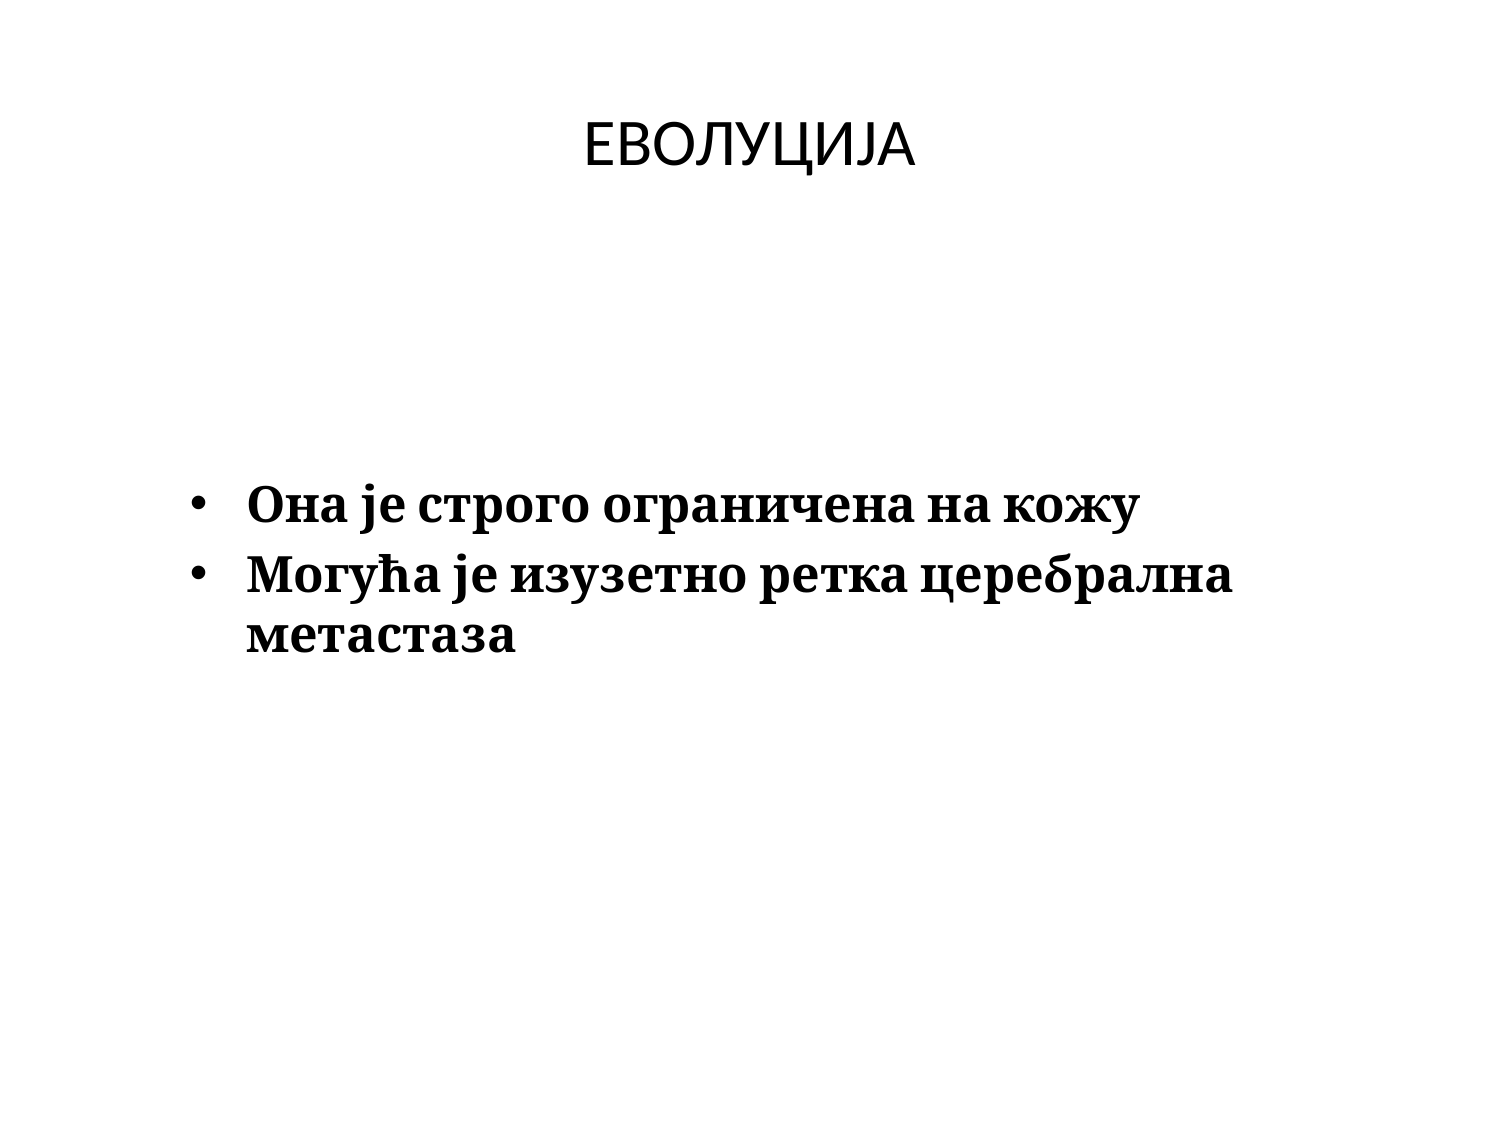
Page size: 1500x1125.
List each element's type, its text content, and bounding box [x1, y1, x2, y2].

list Она је строго ограничена на кожу Могућа је изузетно ретка церебрална метастаза [174, 375, 1413, 1013]
title ЕВОЛУЦИЈА [75, 45, 1425, 233]
